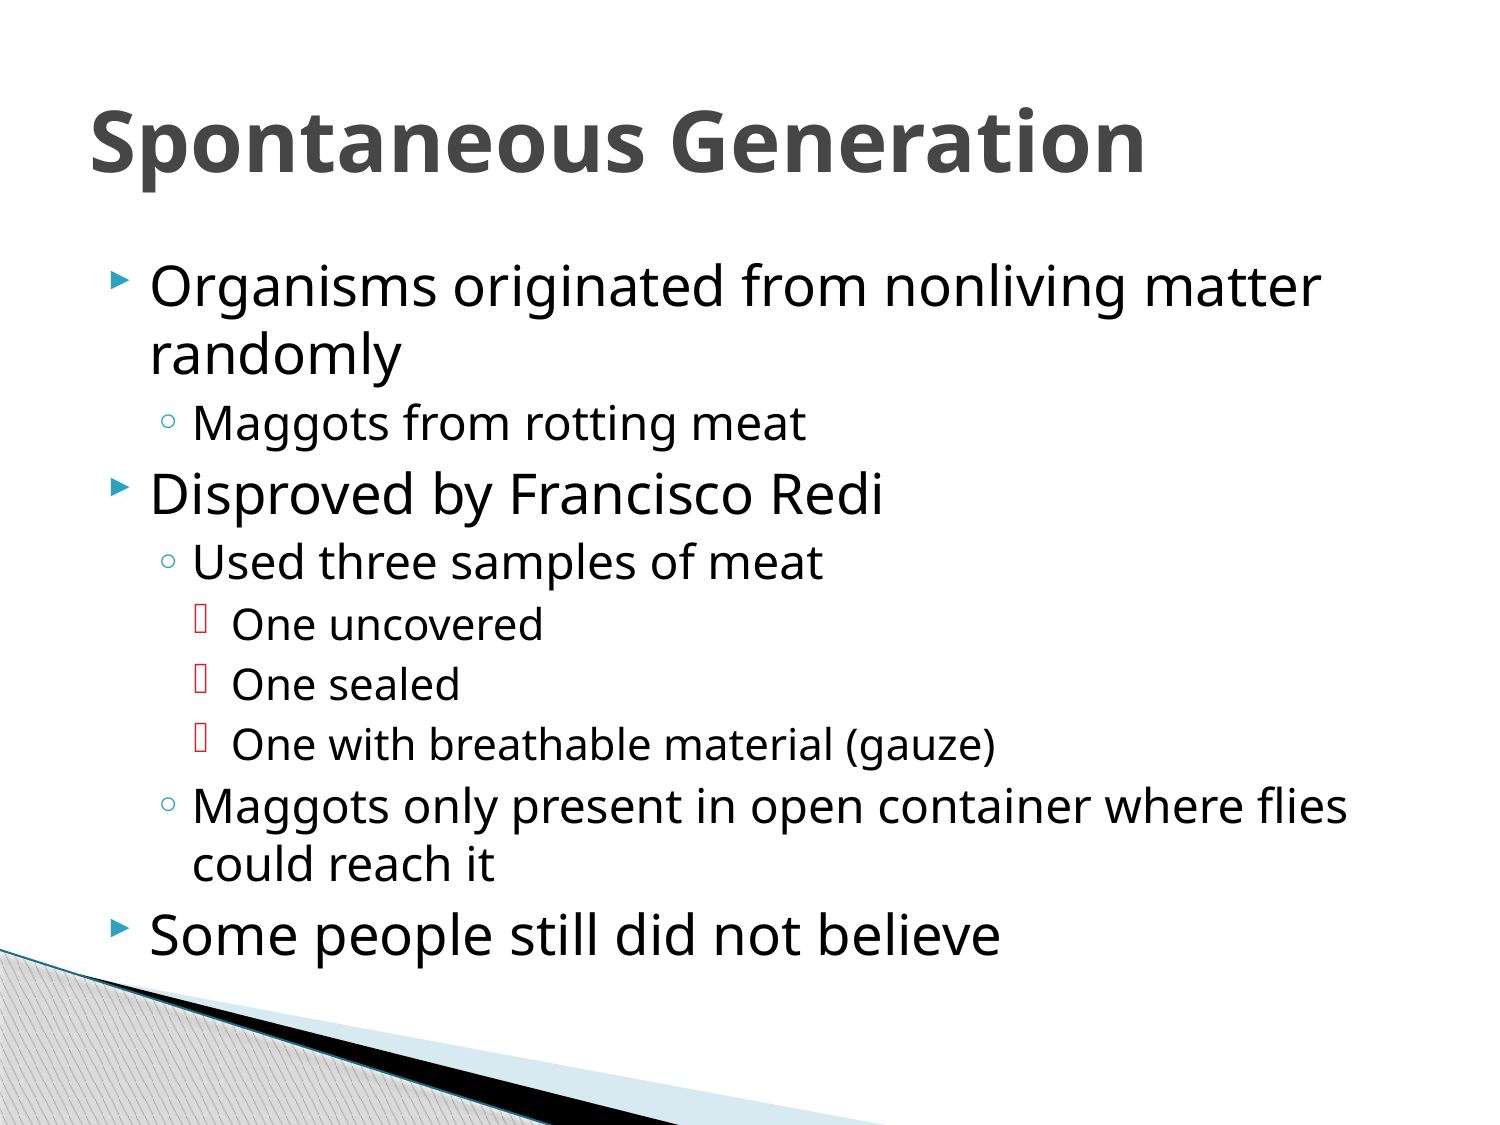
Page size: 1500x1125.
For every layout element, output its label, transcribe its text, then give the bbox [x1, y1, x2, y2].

list Organisms originated from nonliving matter randomly Maggots from rotting meat Disproved by Francisco Redi Used three samples of meat One uncovered One sealed One with breathable material (gauze) Maggots only present in open container where flies could reach it Some people still did not believe [75, 243, 1425, 986]
title Spontaneous Generation [75, 45, 1425, 233]
